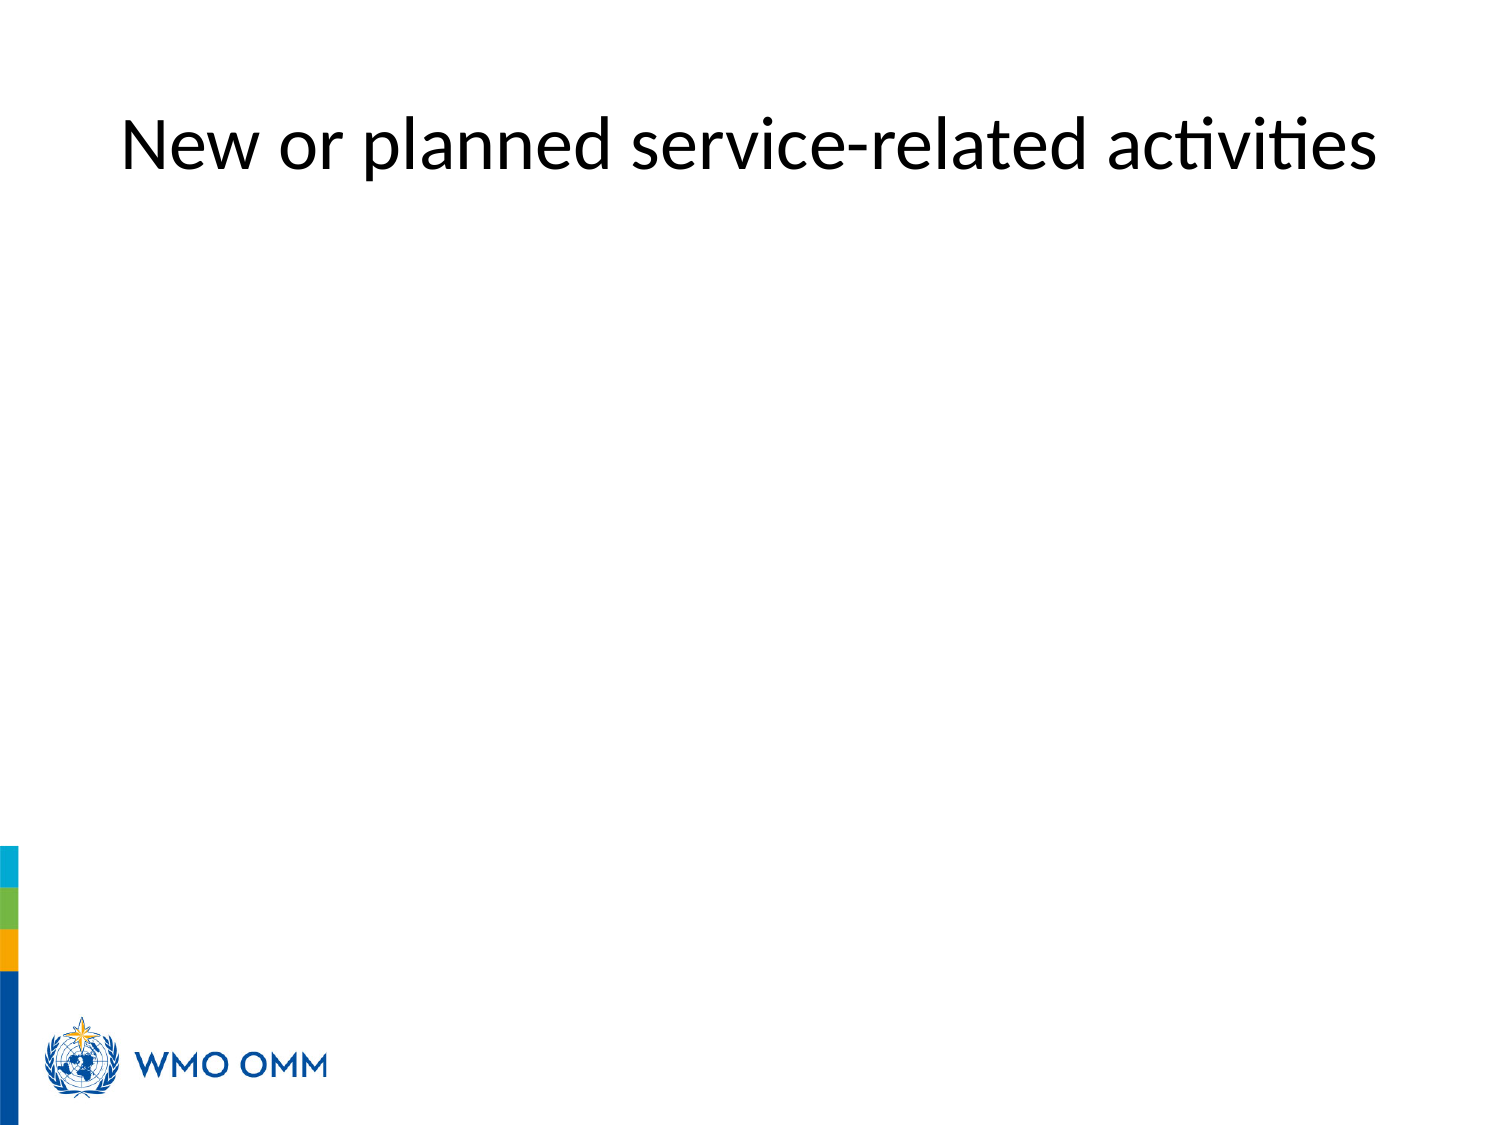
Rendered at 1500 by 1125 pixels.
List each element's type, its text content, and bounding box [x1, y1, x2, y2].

picture [0, 845, 327, 1125]
title New or planned service-related activities [75, 45, 1425, 233]
